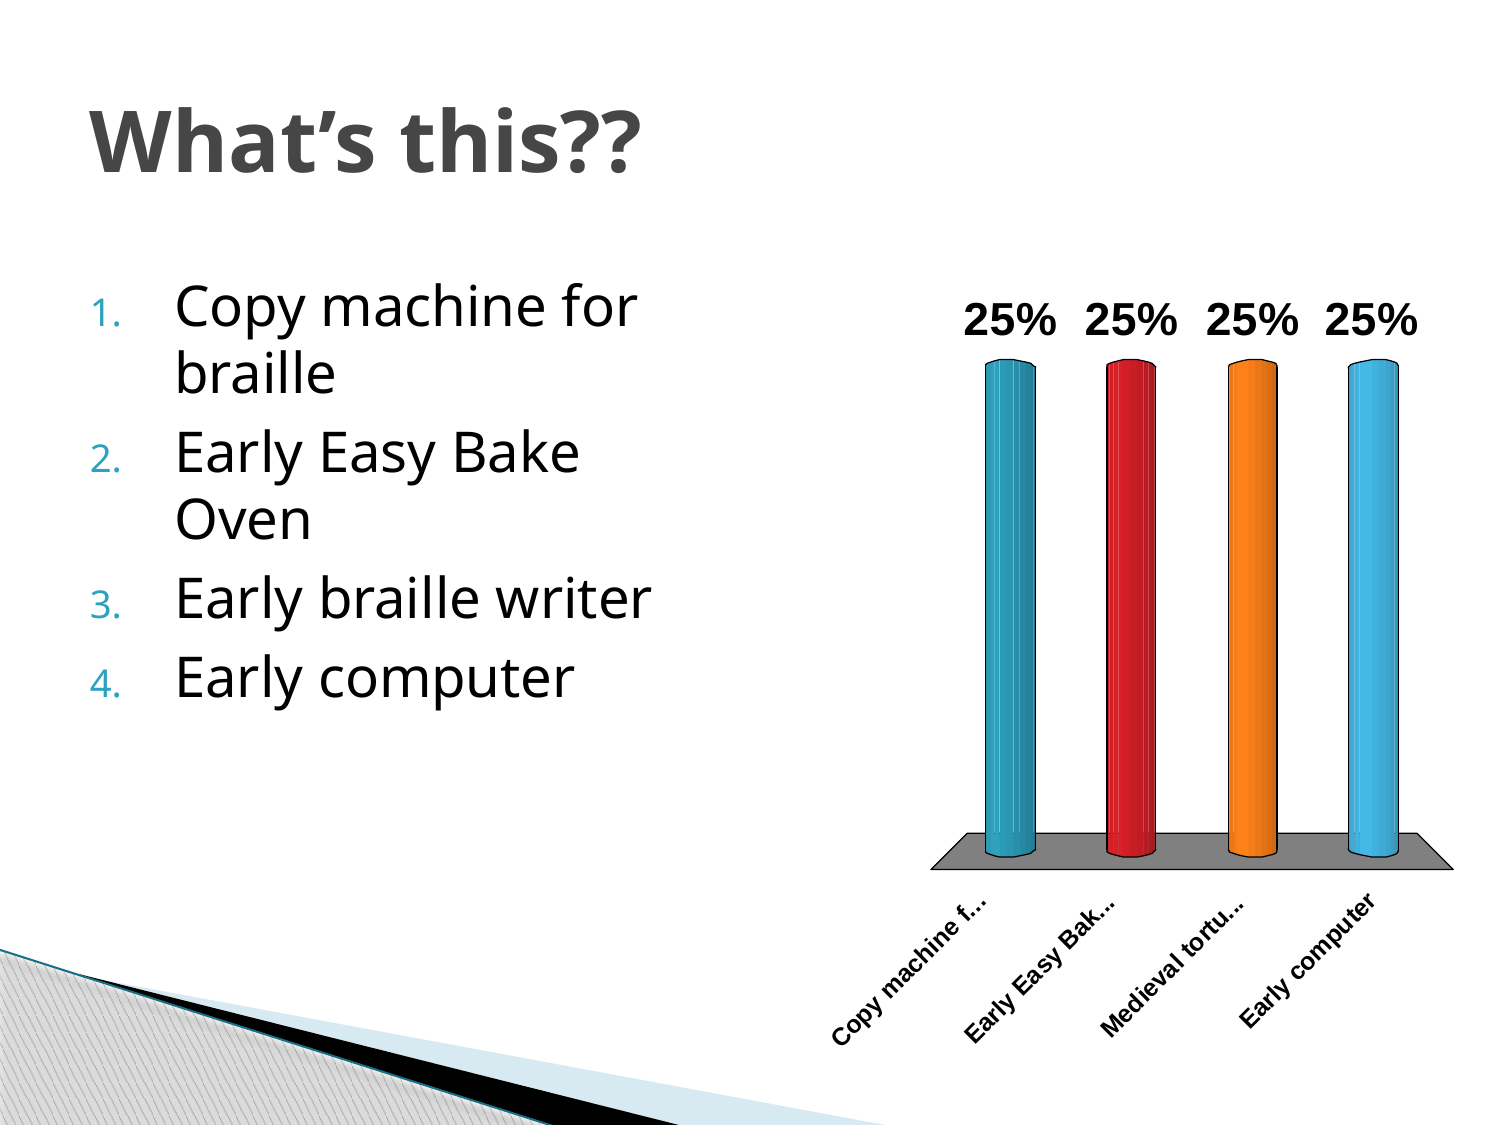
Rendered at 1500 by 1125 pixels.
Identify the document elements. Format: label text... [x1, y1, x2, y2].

title What’s this?? [75, 45, 1425, 233]
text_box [739, 270, 1490, 1115]
list Copy machine for braille Early Easy Bake Oven Early braille writer Early computer [75, 262, 738, 875]
